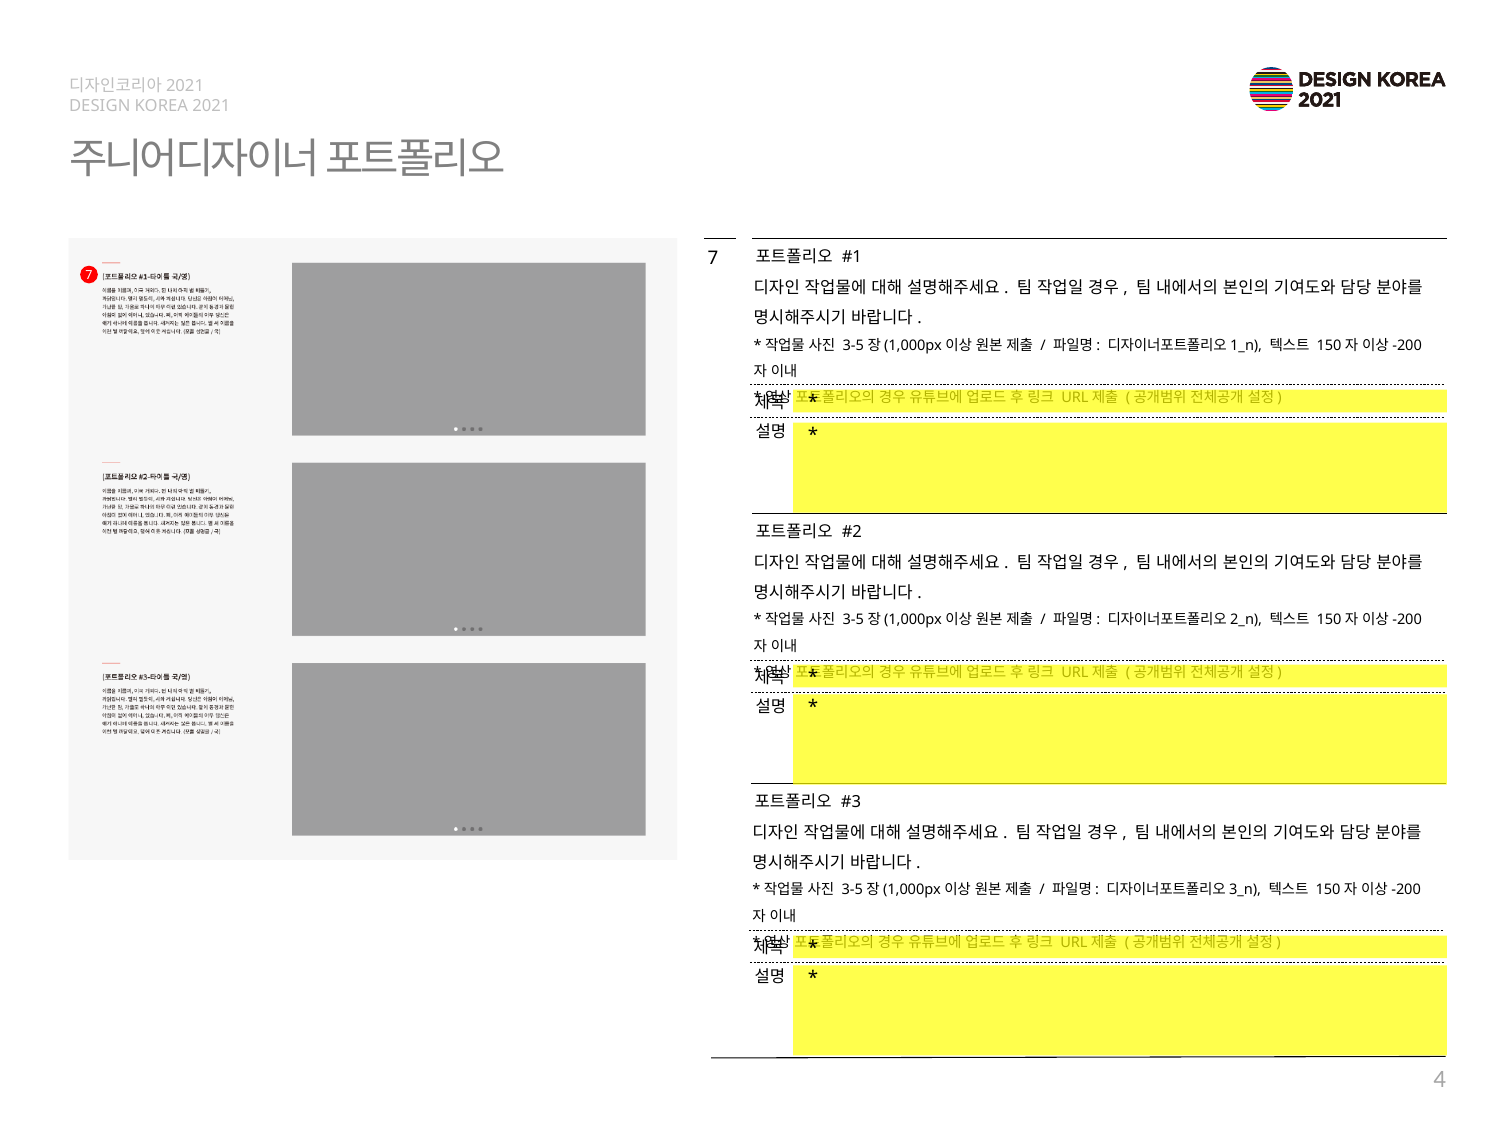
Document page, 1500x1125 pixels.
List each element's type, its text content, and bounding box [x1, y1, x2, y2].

text_box * [793, 694, 1447, 785]
text_box * [793, 965, 1447, 1056]
picture [68, 238, 678, 860]
text_box * [793, 389, 1447, 413]
text_box * [793, 422, 1447, 513]
text_box * [793, 935, 1447, 959]
text_box * [793, 664, 1447, 688]
